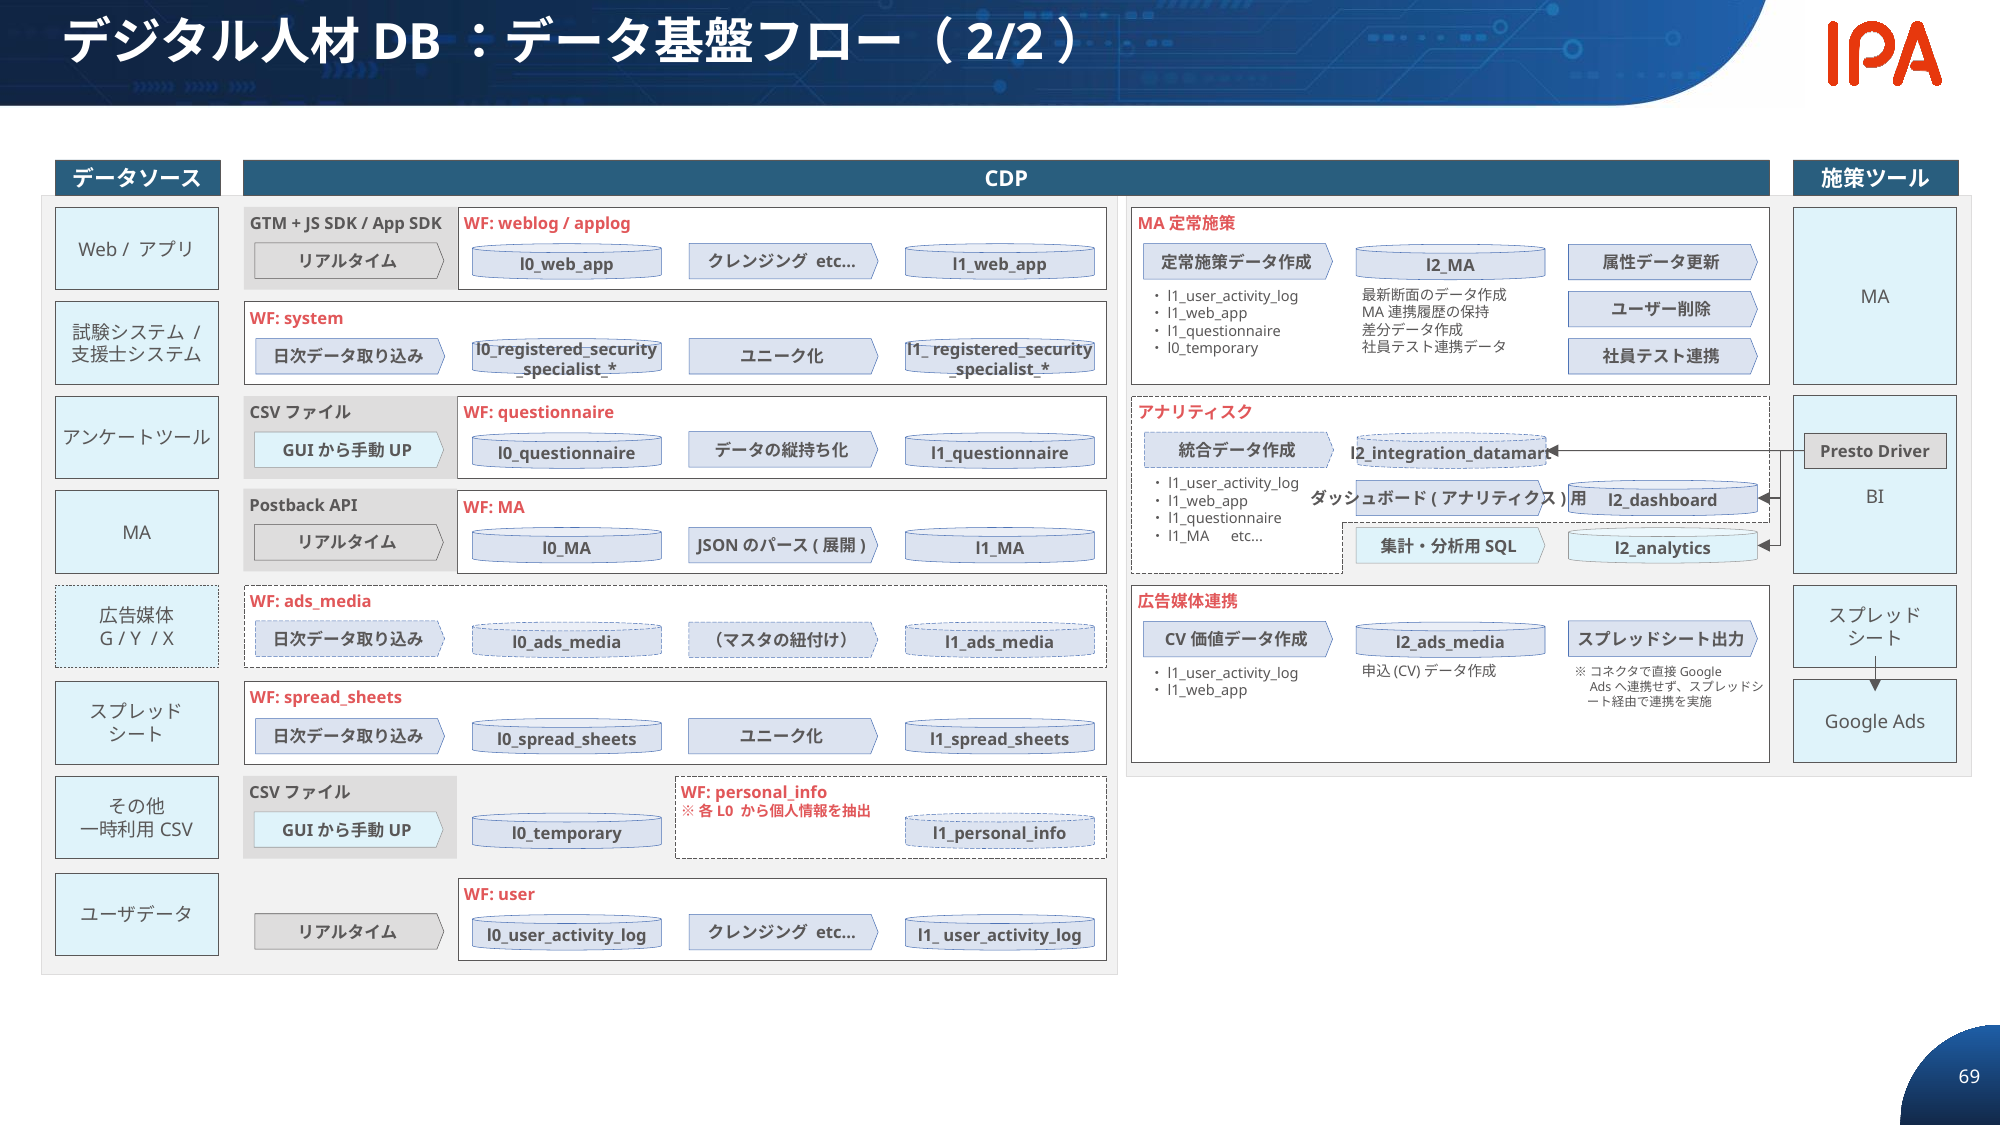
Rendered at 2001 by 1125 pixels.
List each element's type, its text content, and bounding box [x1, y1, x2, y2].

picture [1828, 21, 1942, 86]
text_box 請求・売上管理 [1357, 622, 1544, 630]
text_box 請求・売上管理 [907, 432, 1093, 441]
text_box 請求・売上管理 [907, 718, 1092, 727]
text_box 請求・売上管理 [473, 622, 660, 631]
text_box 請求・売上管理 [906, 622, 1093, 631]
text_box 請求・売上管理 [474, 338, 659, 347]
text_box 請求・売上管理 [1357, 244, 1544, 253]
text_box 請求・売上管理 [1570, 528, 1756, 536]
text_box 請求・売上管理 [906, 813, 1093, 822]
text_box 請求・売上管理 [908, 338, 1092, 347]
text_box 請求・売上管理 [1569, 480, 1757, 489]
text_box 請求・売上管理 [474, 813, 660, 821]
text_box 請求・売上管理 [907, 527, 1093, 536]
text_box 請求・売上管理 [907, 243, 1093, 252]
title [61, 16, 1611, 92]
text_box 請求・売上管理 [1357, 432, 1545, 442]
text_box 請求・売上管理 [474, 243, 660, 252]
text_box 請求・売上管理 [907, 914, 1093, 923]
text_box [41, 159, 1972, 975]
text_box 請求・売上管理 [474, 432, 660, 441]
text_box 請求・売上管理 [474, 718, 659, 727]
picture [0, 0, 1805, 108]
text_box 請求・売上管理 [474, 914, 660, 923]
text_box 請求・売上管理 [474, 527, 660, 536]
